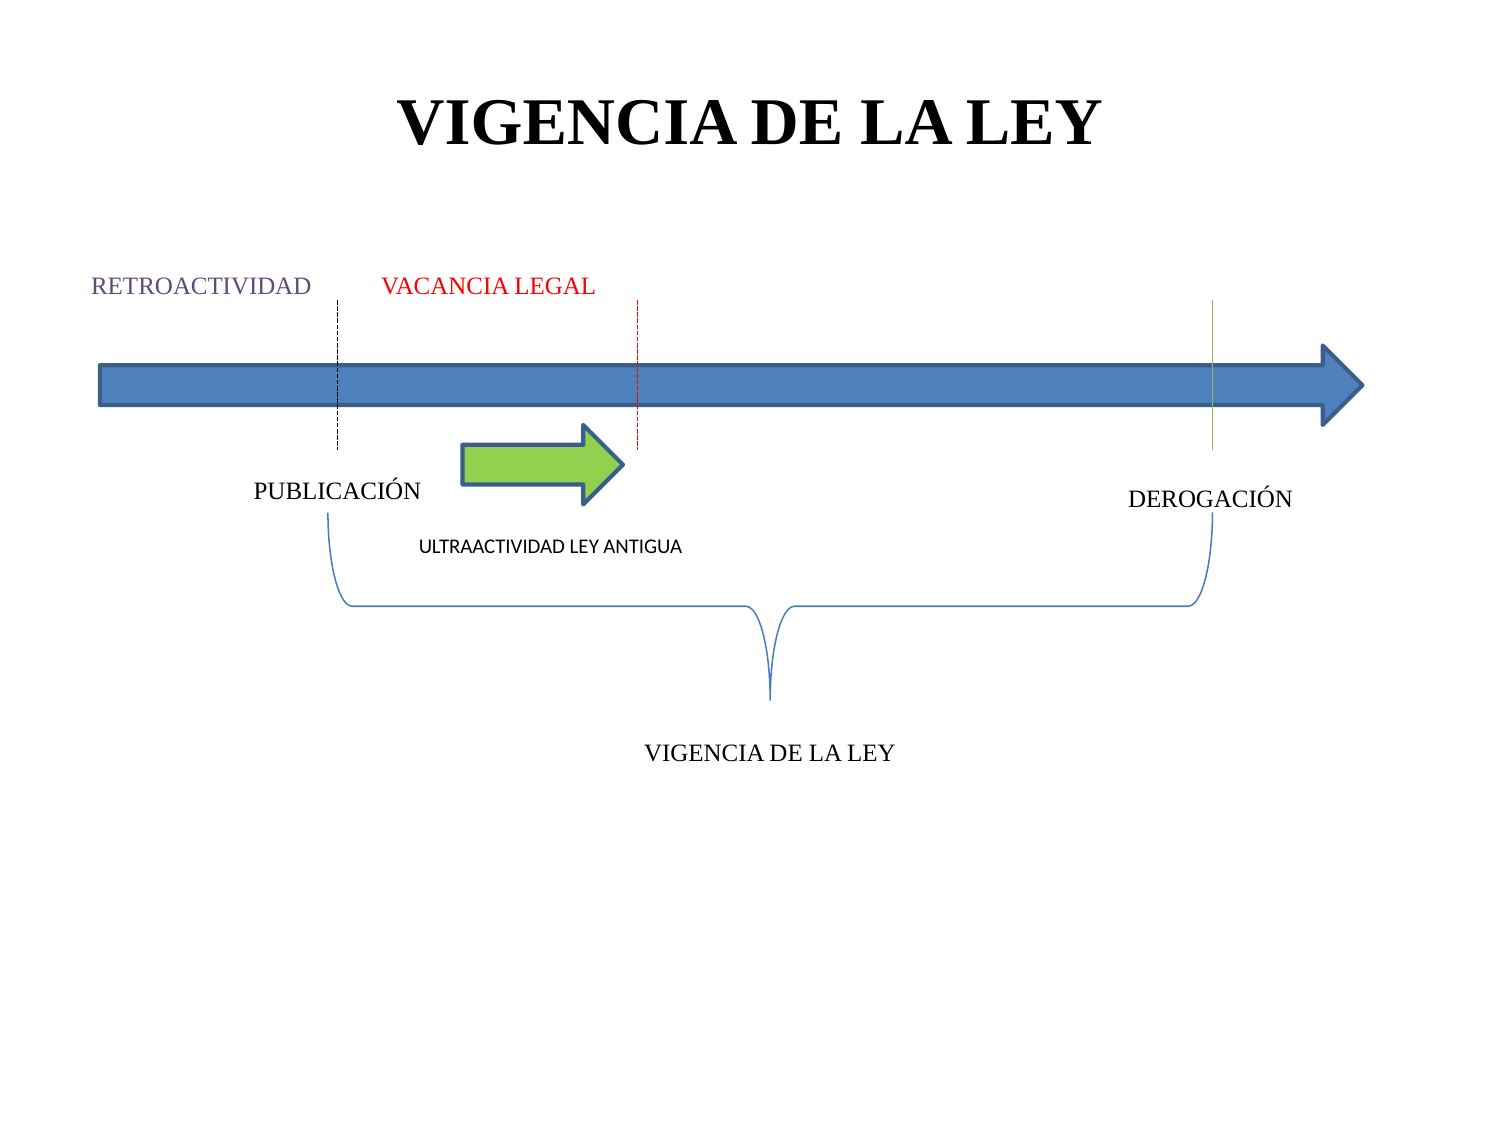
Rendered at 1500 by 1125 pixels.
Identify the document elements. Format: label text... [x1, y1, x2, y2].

text_box VACANCIA LEGAL [366, 262, 612, 308]
text_box [327, 512, 1214, 701]
text_box [460, 423, 626, 507]
text_box ULTRAACTIVIDAD LEY ANTIGUA [403, 525, 697, 565]
text_box [641, 363, 1208, 408]
text_box [97, 363, 333, 408]
text_box RETROACTIVIDAD [76, 262, 327, 308]
text_box VIGENCIA DE LA LEY [629, 729, 911, 775]
text_box [341, 363, 633, 408]
text_box [1216, 343, 1365, 427]
list [75, 200, 1425, 817]
title VIGENCIA DE LA LEY [75, 62, 1425, 173]
text_box DEROGACIÓN [1113, 474, 1309, 520]
text_box PUBLICACIÓN [238, 467, 437, 512]
